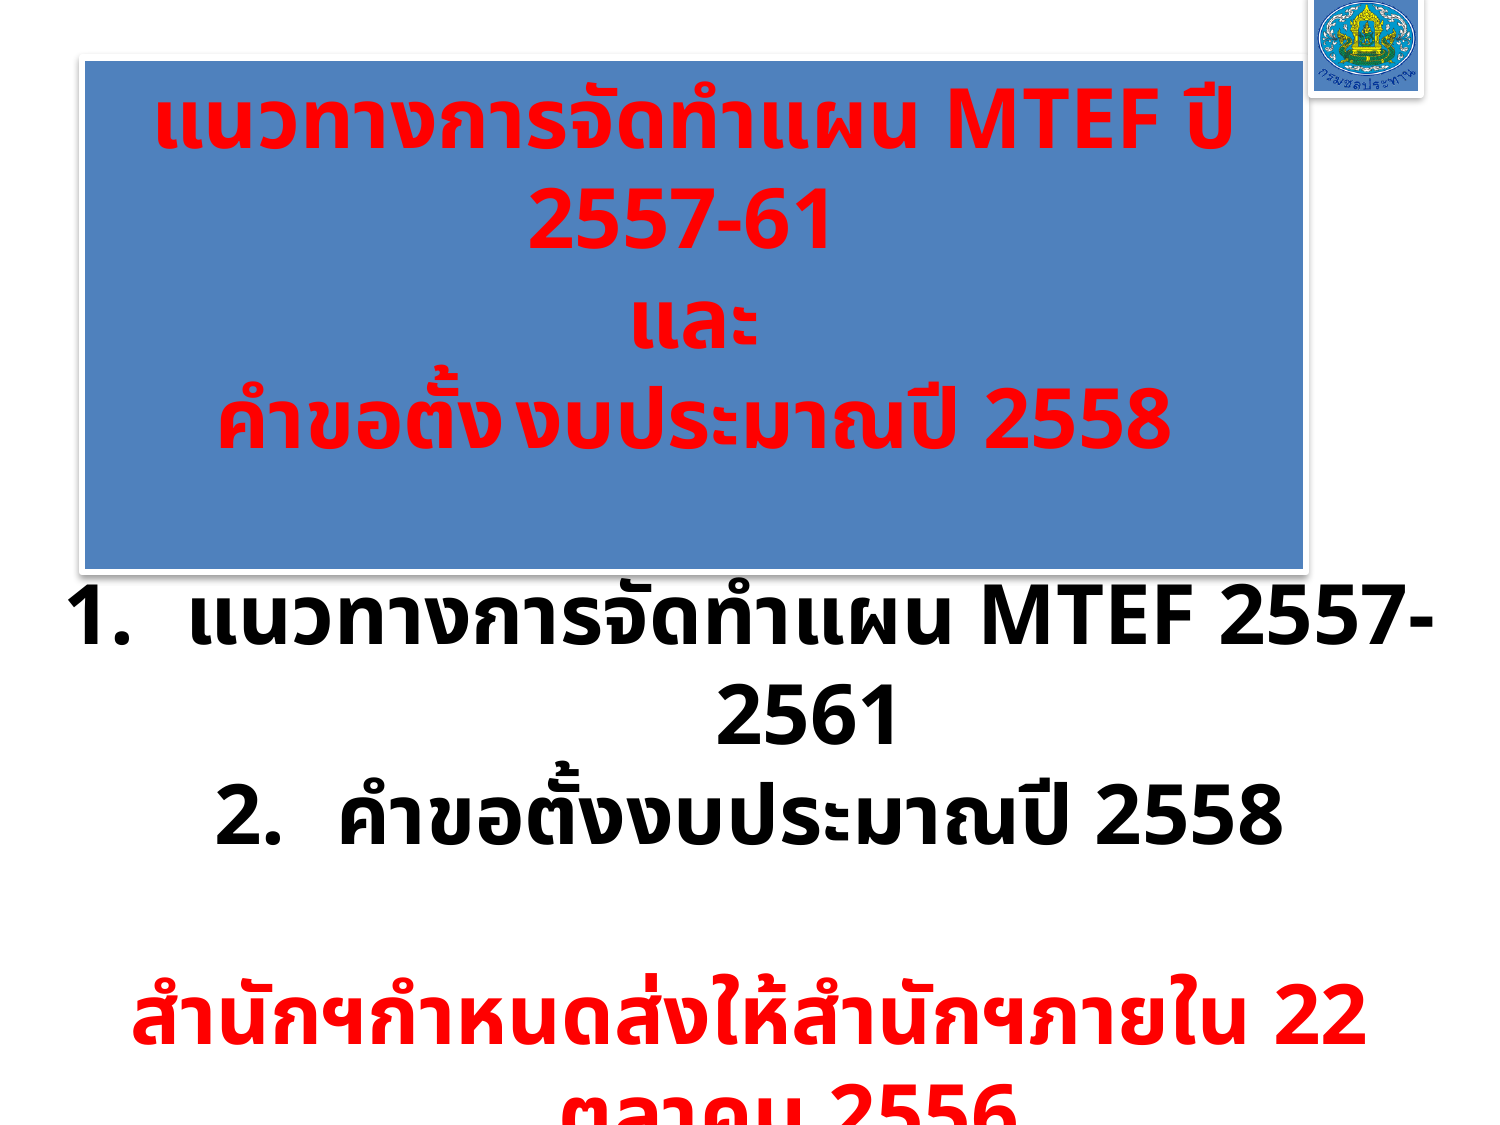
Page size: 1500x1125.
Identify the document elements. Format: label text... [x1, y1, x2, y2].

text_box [81, 0, 1419, 423]
text_box แนวทางการจัดทำแผน MTEF 2557-2561 คำขอตั้งงบประมาณปี 2558 สำนักฯกำหนดส่งให้สำนักฯภายใน 22 ตุลาคม 2556 [0, 553, 1499, 1125]
